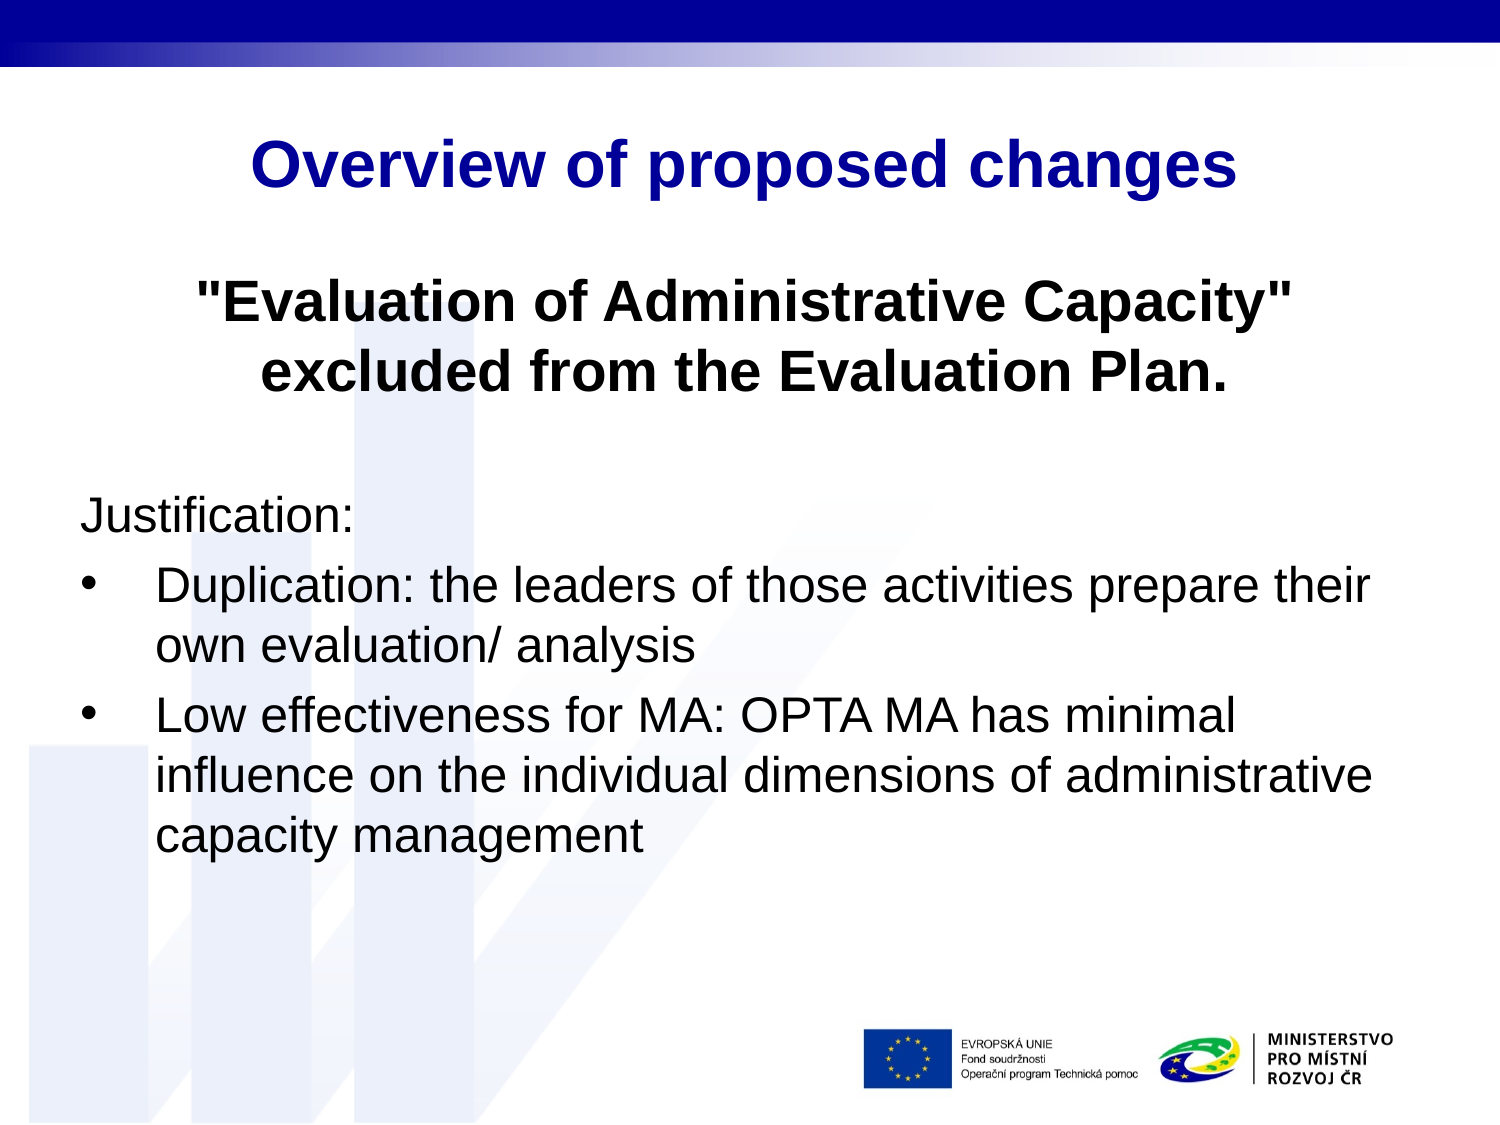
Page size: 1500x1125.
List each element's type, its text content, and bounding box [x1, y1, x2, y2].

picture [29, 302, 1412, 1125]
list "Evaluation of Administrative Capacity" excluded from the Evaluation Plan. Justification: Duplication: the leaders of those activities prepare their own evaluation/ analysis Low effectiveness for MA: OPTA MA has minimal influence on the individual dimensions of administrative capacity management [64, 255, 1425, 1012]
title Overview of proposed changes [64, 113, 1425, 197]
